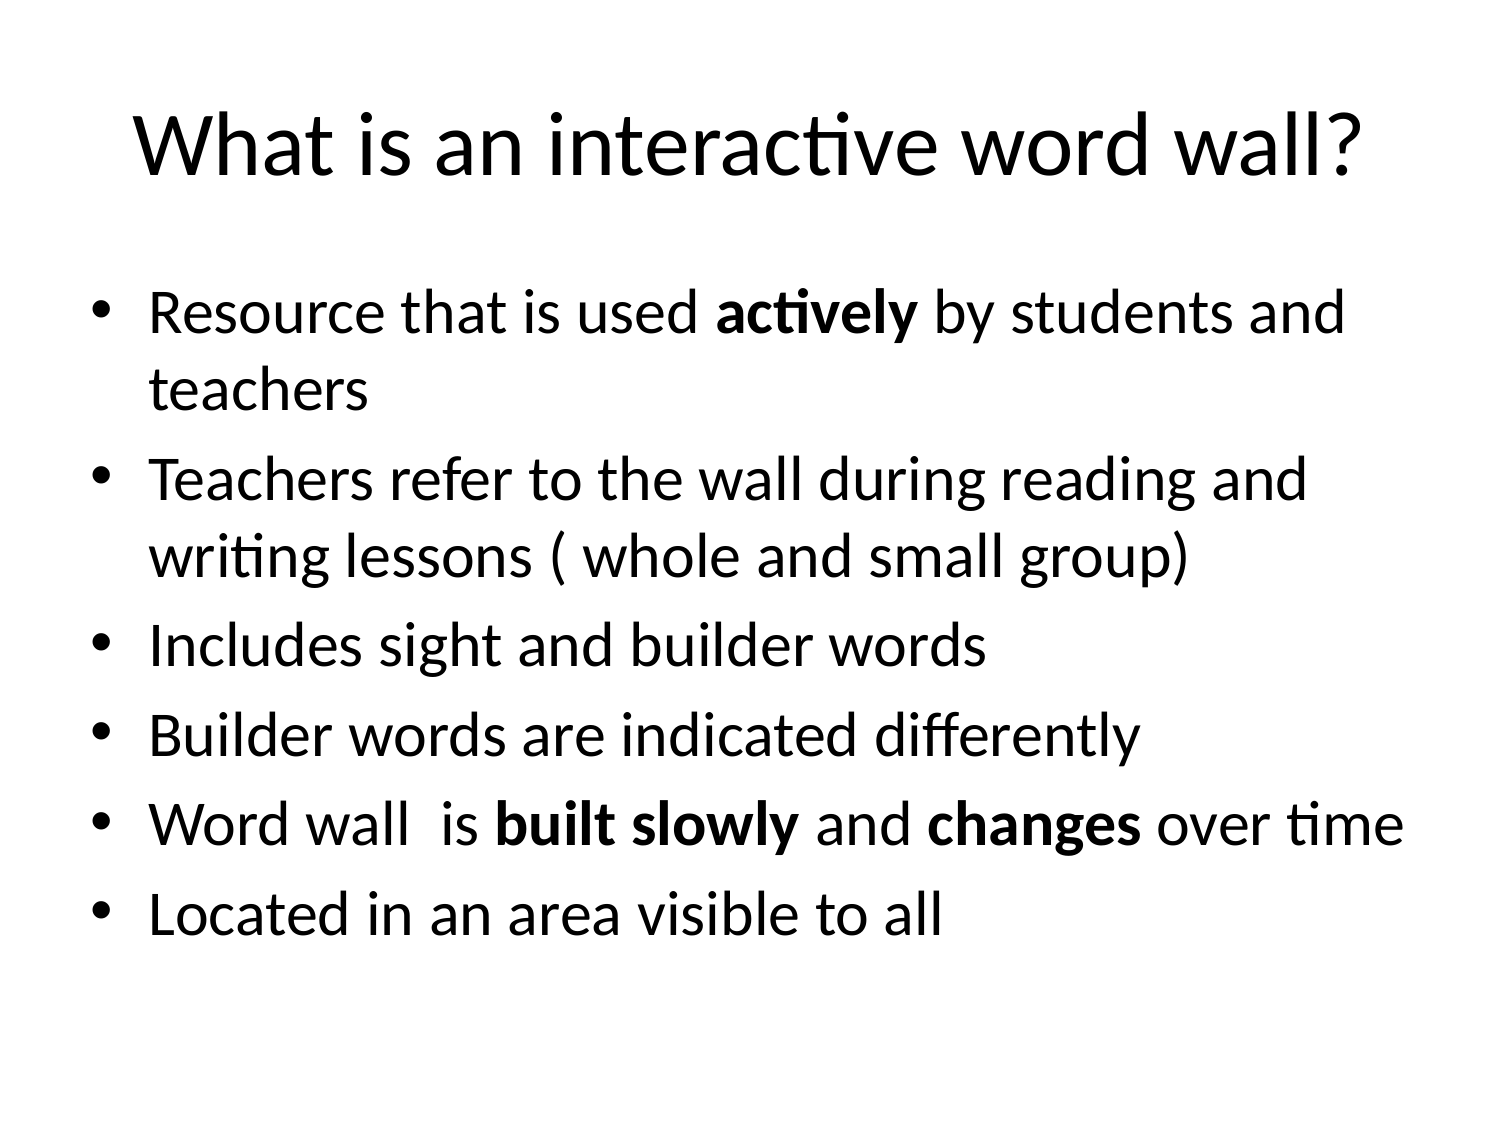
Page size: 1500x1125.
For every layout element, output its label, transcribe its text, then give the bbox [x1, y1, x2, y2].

list Resource that is used actively by students and teachers Teachers refer to the wall during reading and writing lessons ( whole and small group) Includes sight and builder words Builder words are indicated differently Word wall is built slowly and changes over time Located in an area visible to all [74, 262, 1426, 1006]
title What is an interactive word wall? [74, 44, 1426, 233]
